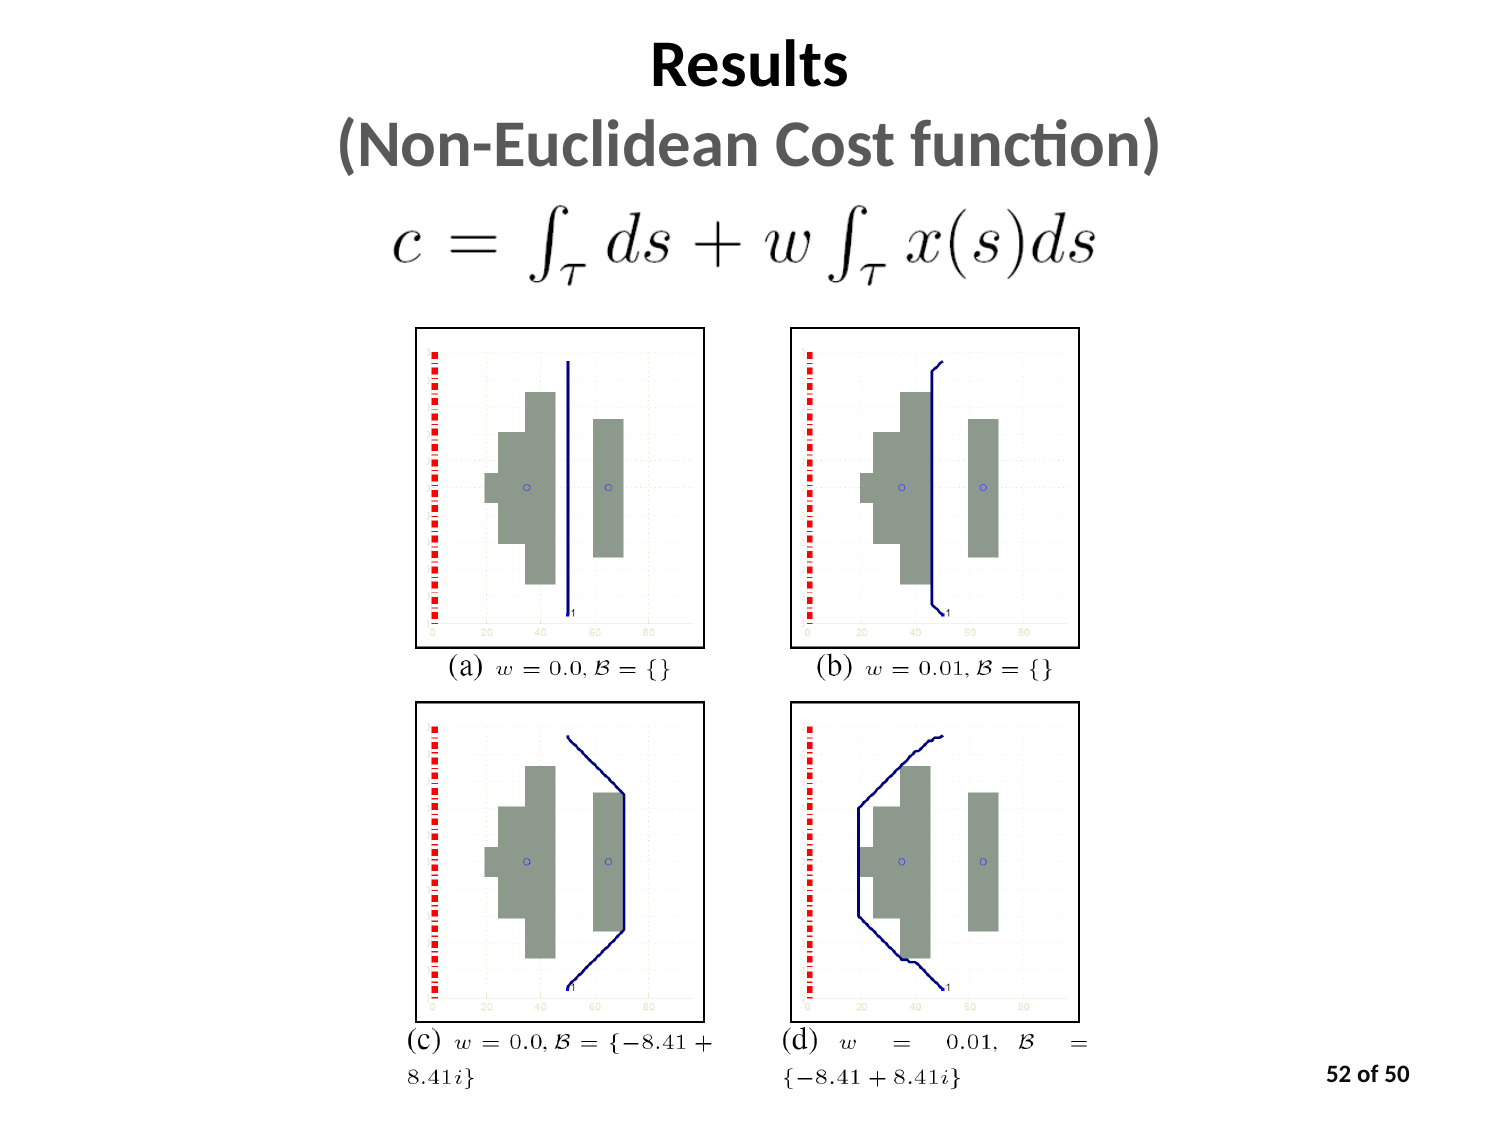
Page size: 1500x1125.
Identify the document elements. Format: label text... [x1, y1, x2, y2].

picture [374, 201, 1101, 288]
slide_number 52 of 50 [1116, 1042, 1425, 1103]
text_box Results (Non-Euclidean Cost function) [0, 12, 1500, 188]
picture [387, 307, 1113, 1113]
